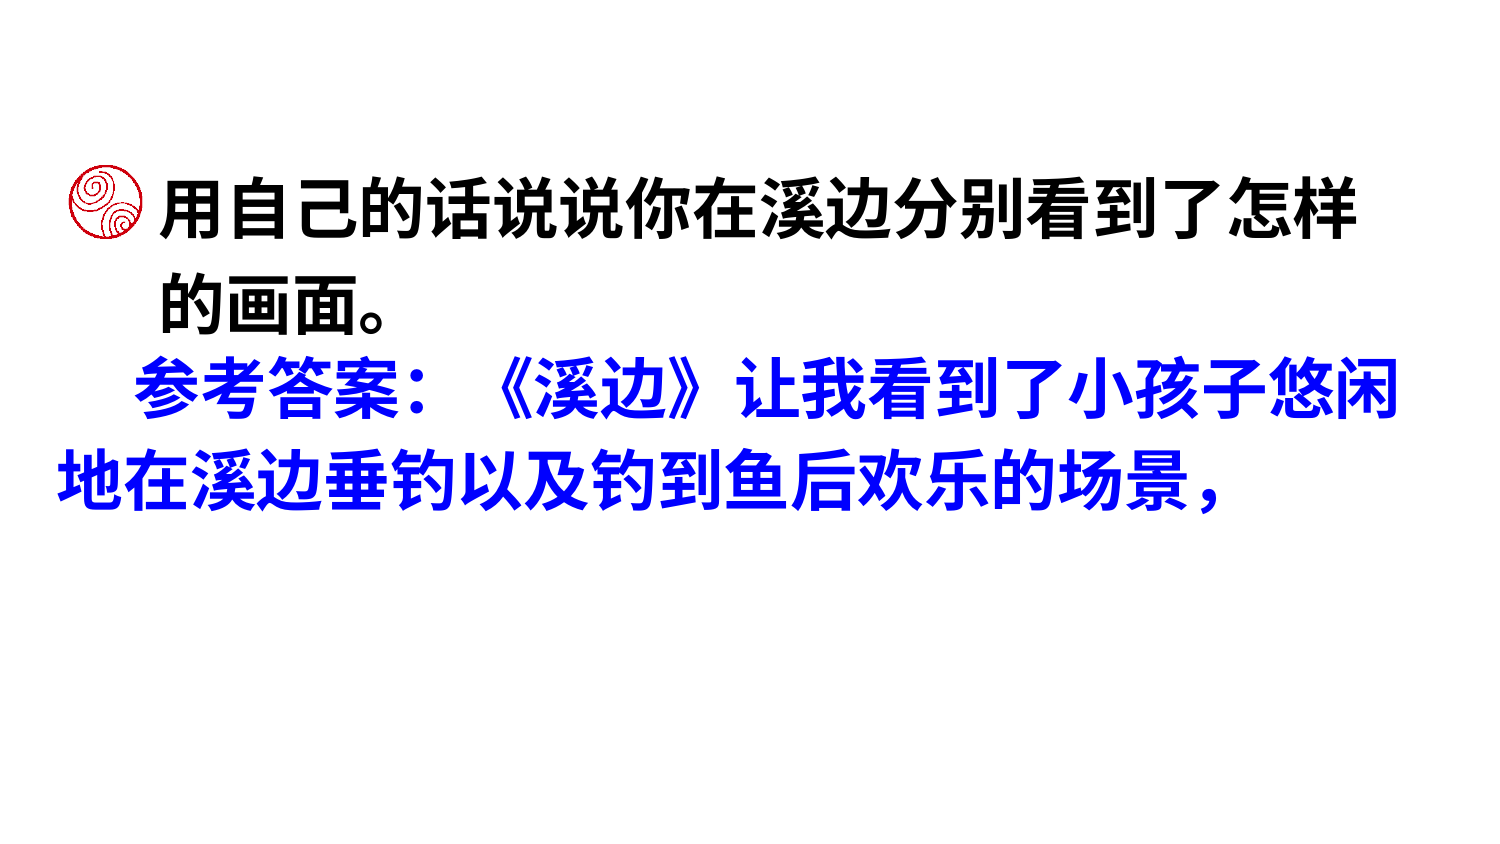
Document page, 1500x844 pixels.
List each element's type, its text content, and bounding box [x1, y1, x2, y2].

picture [67, 164, 144, 243]
text_box 用自己的话说说你在溪边分别看到了怎样的画面。 [143, 143, 1438, 351]
text_box 参考答案：《溪边》让我看到了小孩子悠闲地在溪边垂钓以及钓到鱼后欢乐的场景， [41, 328, 1425, 526]
